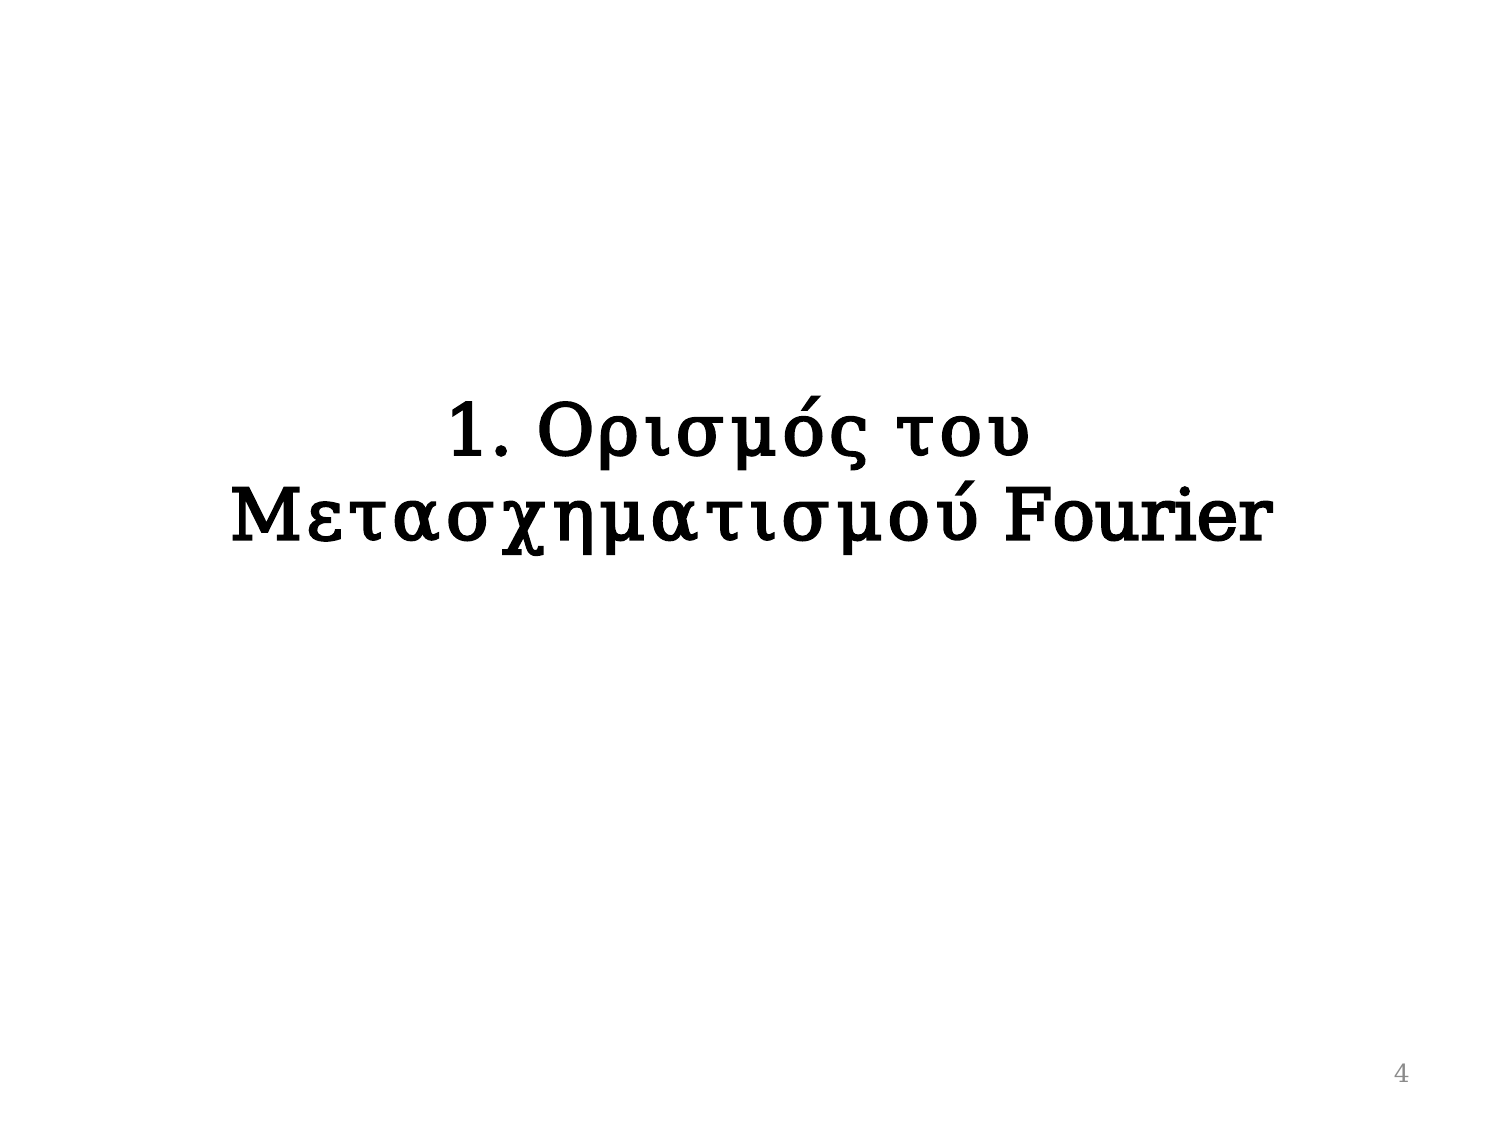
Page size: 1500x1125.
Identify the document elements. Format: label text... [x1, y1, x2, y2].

title 1. Ορισμός του Μετασχηματισμού Fourier [75, 375, 1425, 563]
slide_number 4 [1074, 1042, 1425, 1103]
